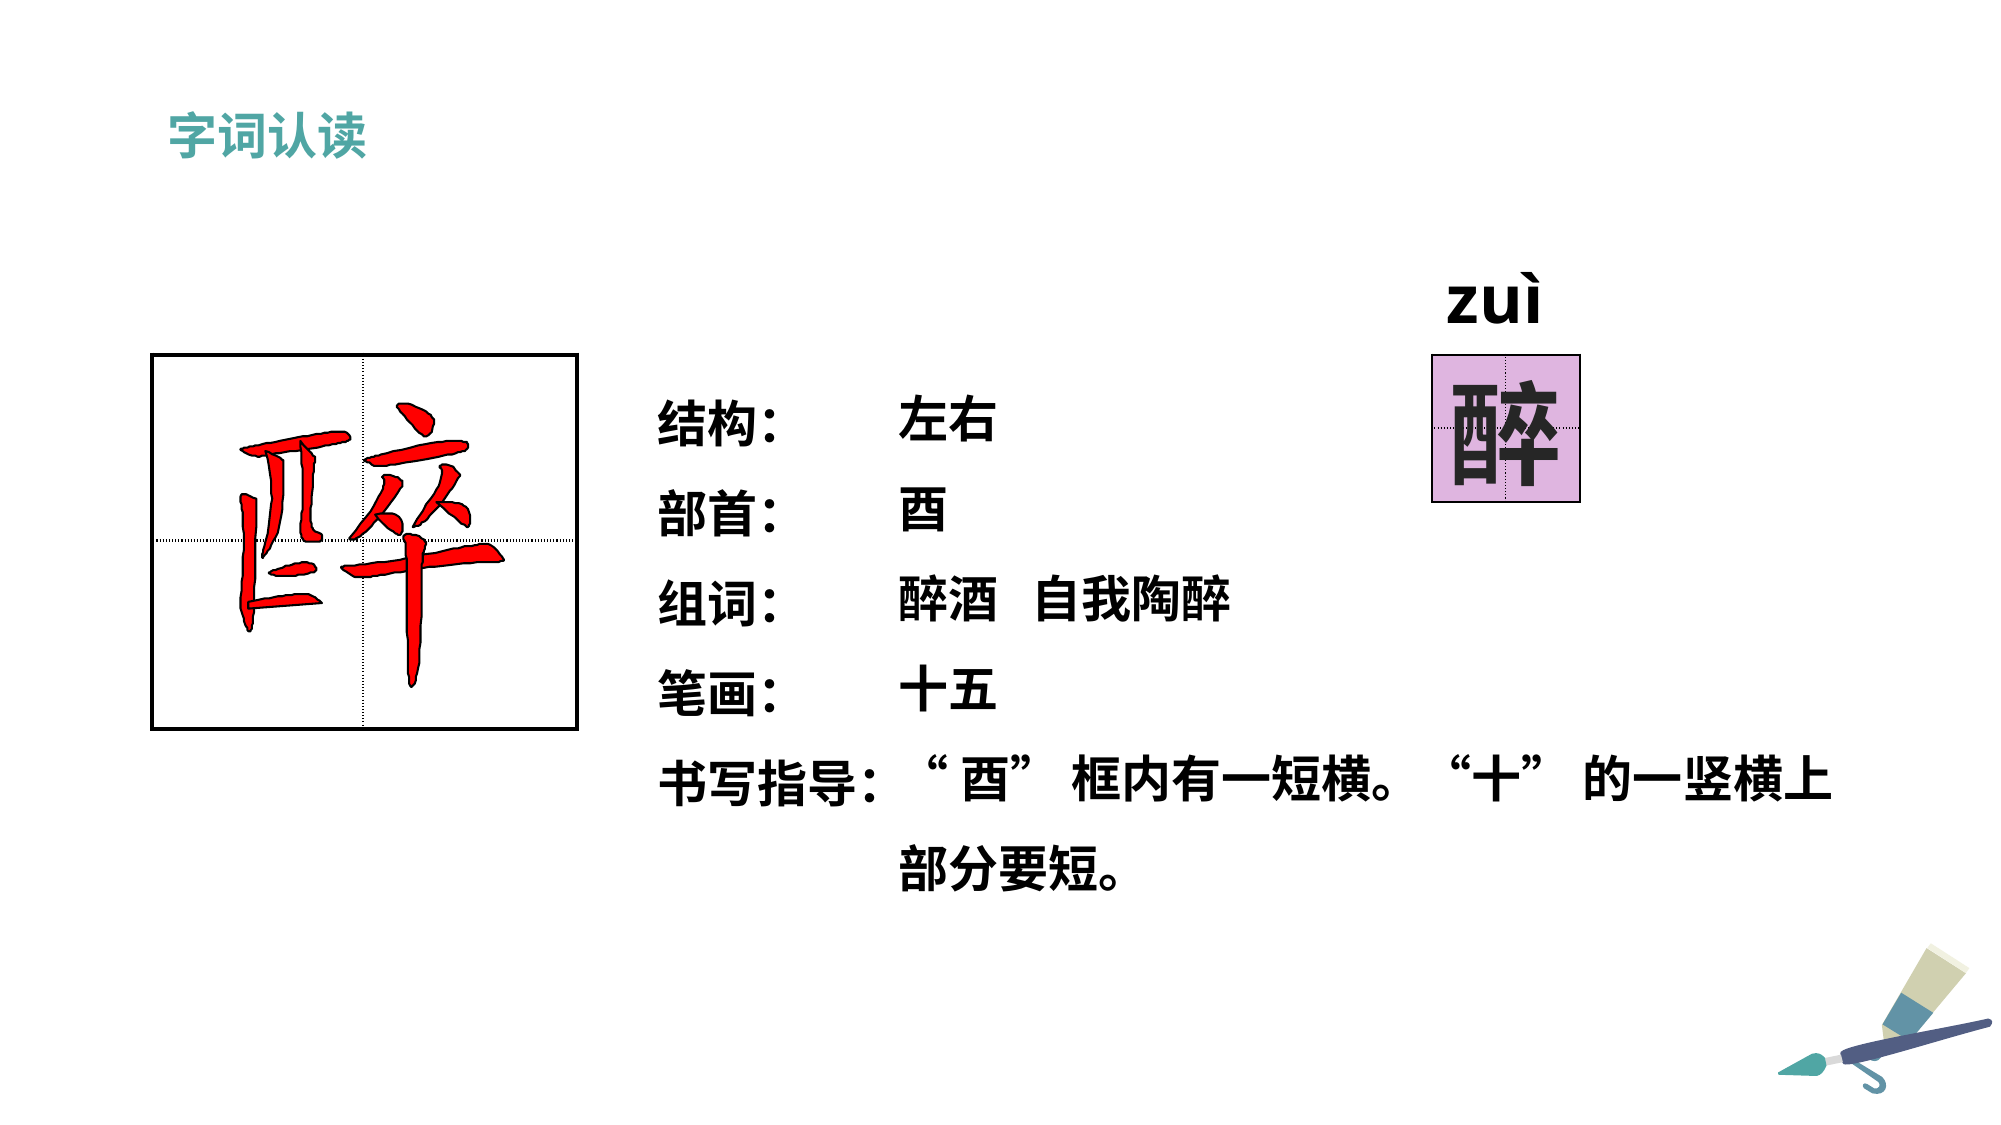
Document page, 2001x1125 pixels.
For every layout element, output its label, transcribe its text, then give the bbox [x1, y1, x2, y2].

text_box [240, 494, 257, 632]
table_cell [154, 541, 363, 727]
text_box [248, 594, 322, 609]
text_box [375, 513, 403, 535]
text_box [300, 440, 322, 542]
text_box zuì [1432, 249, 1658, 344]
table_cell [363, 541, 575, 727]
text_box 字词认读 [152, 97, 383, 172]
text_box 左右 酉 醉酒 自我陶醉 十五 “酉” 框内有一短横。“十” 的一竖横上部分要短。 [883, 349, 1861, 905]
text_box [436, 502, 471, 528]
text_box [341, 558, 406, 578]
table_header [363, 357, 575, 541]
text_box [422, 543, 505, 569]
text_box [403, 533, 427, 687]
text_box [349, 474, 403, 540]
text_box [363, 440, 469, 466]
text_box [268, 562, 317, 576]
text_box [262, 451, 284, 558]
text_box [396, 403, 435, 437]
text_box 醉 [1434, 356, 1577, 506]
text_box [240, 431, 351, 457]
text_box 结构： 部首： 组词： 笔画： 书写指导： [642, 354, 883, 820]
text_box [412, 464, 461, 528]
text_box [1811, 945, 1974, 1125]
table_header [154, 357, 363, 541]
